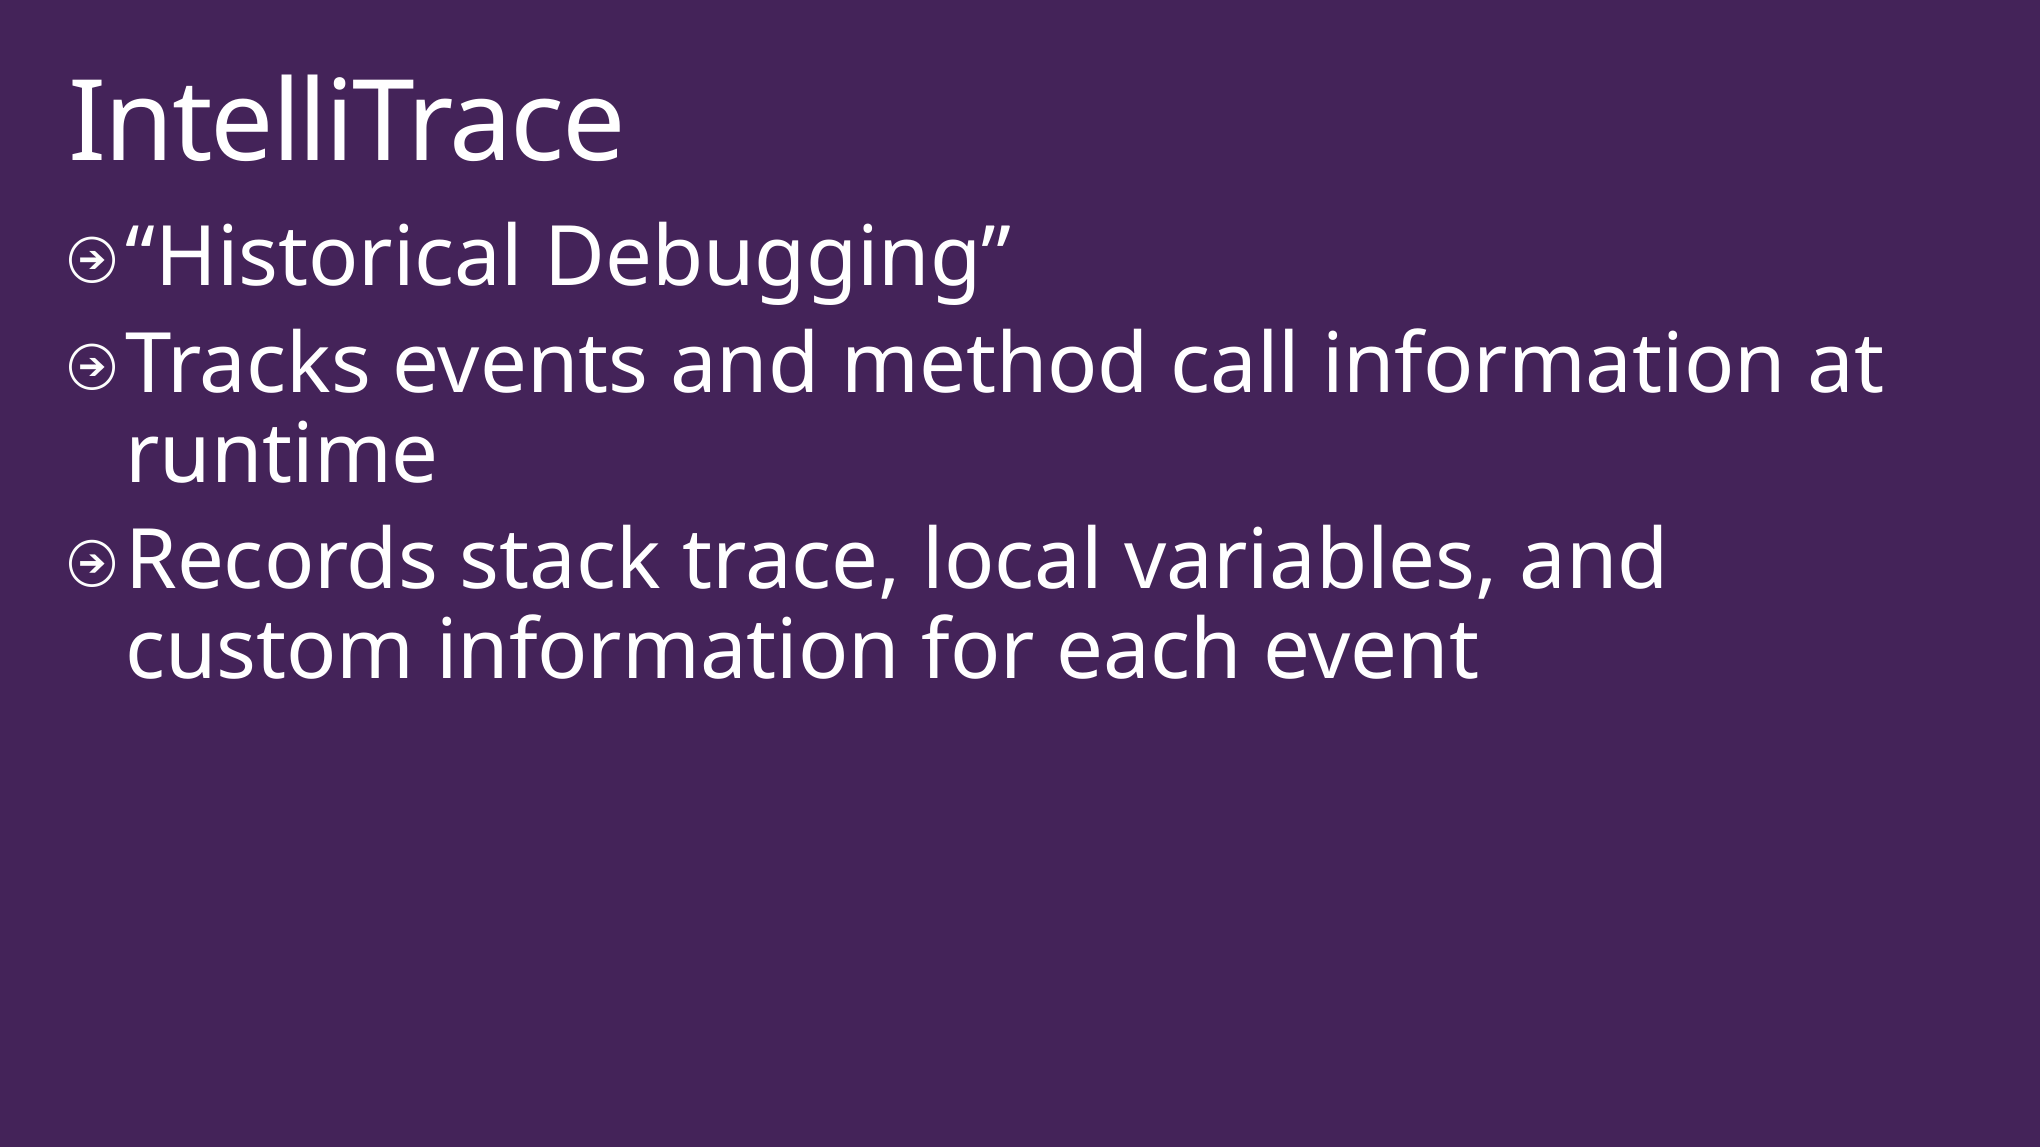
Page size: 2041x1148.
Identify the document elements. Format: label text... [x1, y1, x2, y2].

picture [69, 331, 128, 390]
picture [69, 224, 128, 283]
list “Historical Debugging” Tracks events and method call information at runtime Records stack trace, local variables, and custom information for each event [45, 199, 1995, 634]
picture [69, 527, 128, 587]
title IntelliTrace [45, 48, 1996, 199]
